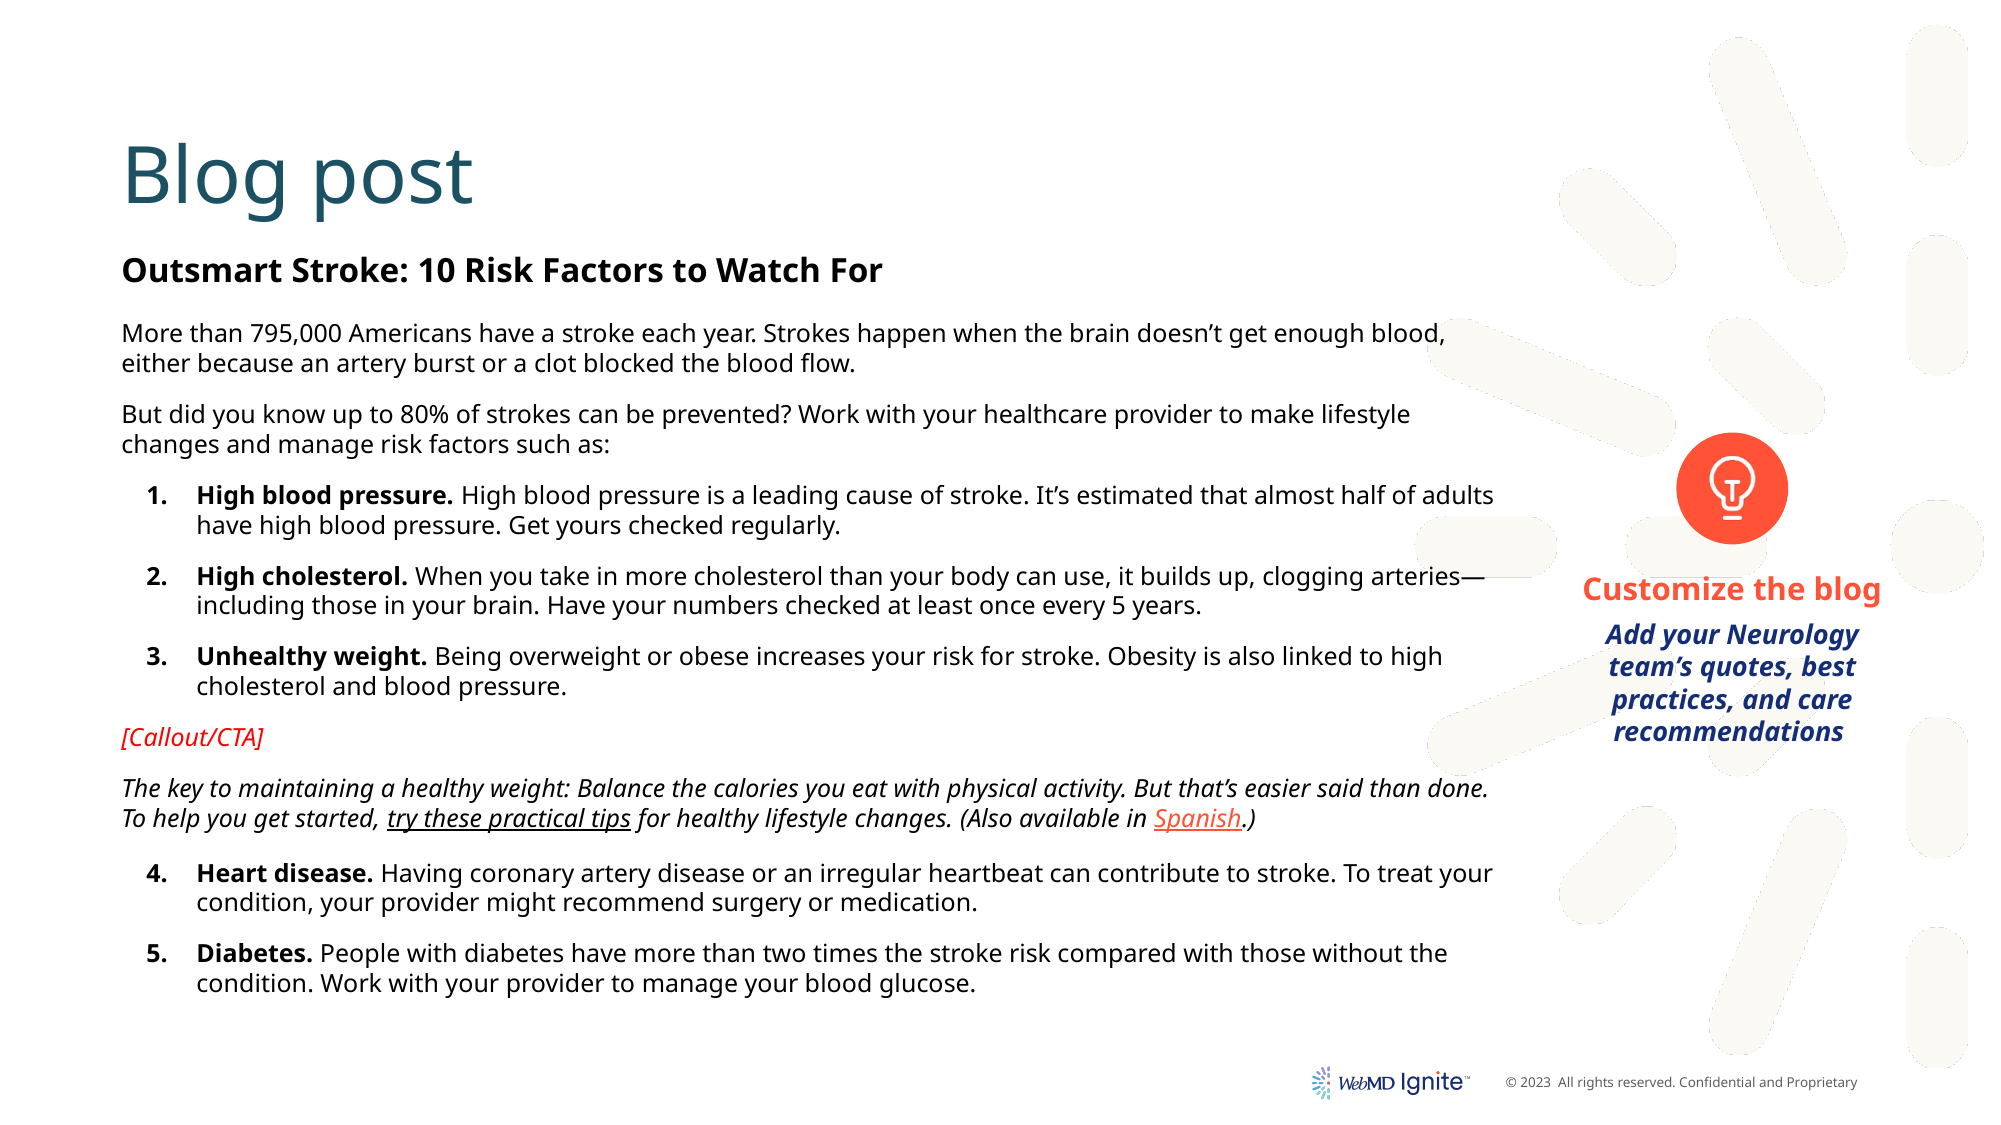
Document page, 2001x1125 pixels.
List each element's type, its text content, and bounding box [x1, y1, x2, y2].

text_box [1676, 432, 1789, 545]
title Blog post [121, 10, 1874, 229]
text_box Customize the blog Add your Neurology team’s quotes, best practices, and care recommendations [1553, 554, 1911, 762]
picture [1308, 1063, 1474, 1103]
list Outsmart Stroke: 10 Risk Factors to Watch For [121, 241, 1866, 895]
list More than 795,000 Americans have a stroke each year. Strokes happen when the brain doesn’t get enough blood, either because an artery burst or a clot blocked the blood flow. But did you know up to 80% of strokes can be prevented? Work with your healthcare provider to make lifestyle changes and manage risk factors such as: High blood pressure. High blood pressure is a leading cause of stroke. It’s estimated that almost half of adults have high blood pressure. Get yours checked regularly. High cholesterol. When you take in more cholesterol than your body can use, it builds up, clogging arteries—including those in your brain. Have your numbers checked at least once every 5 years. Unhealthy weight. Being overweight or obese increases your risk for stroke. Obesity is also linked to high cholesterol and blood pressure. [Callout/CTA] The key to maintaining a healthy weight: Balance the calories you eat with physical activity. But that’s easier said than done. To help you get started, try these practical tips for healthy lifestyle changes. (Also available in Spanish.) Heart disease. Having coronary artery disease or an irregular heartbeat can contribute to stroke. To treat your condition, your provider might recommend surgery or medication. Diabetes. People with diabetes have more than two times the stroke risk compared with those without the condition. Work with your provider to manage your blood glucose. [121, 310, 1527, 970]
